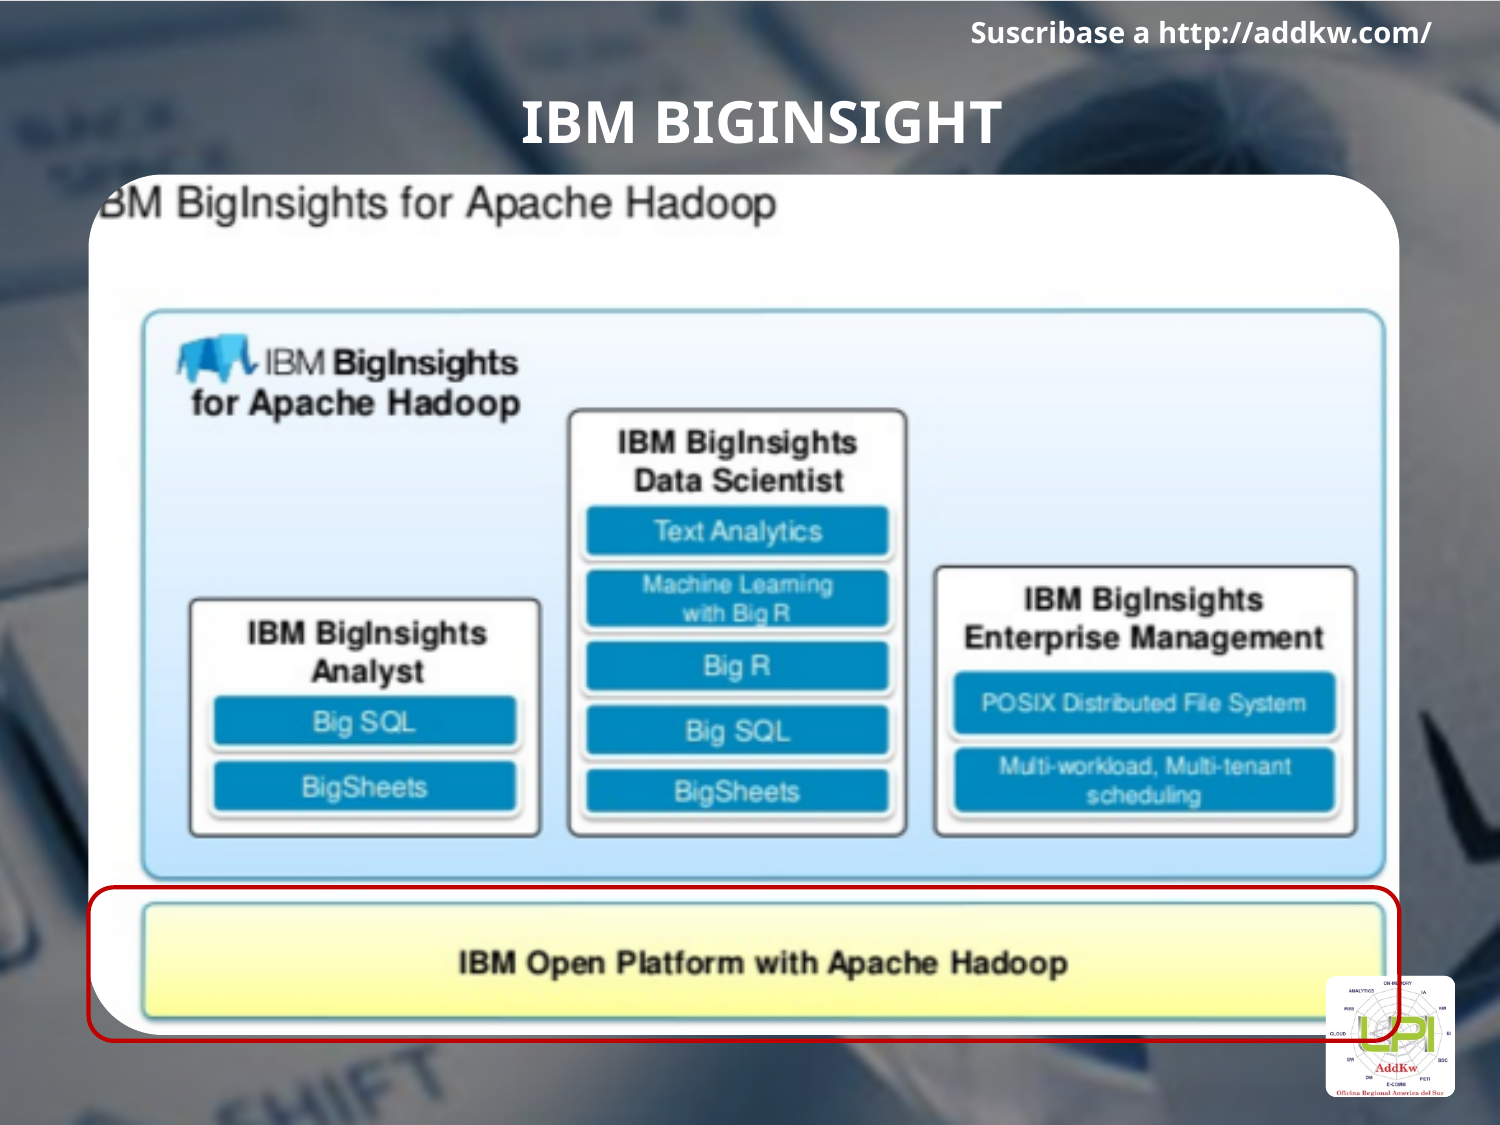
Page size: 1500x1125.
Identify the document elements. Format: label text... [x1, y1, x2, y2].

text_box IBM BIGINSIGHT [218, 78, 1306, 173]
text_box Suscribase a http://addkw.com/ [955, 7, 1448, 57]
text_box [95, 1036, 1325, 1043]
picture [0, 1, 1500, 1125]
